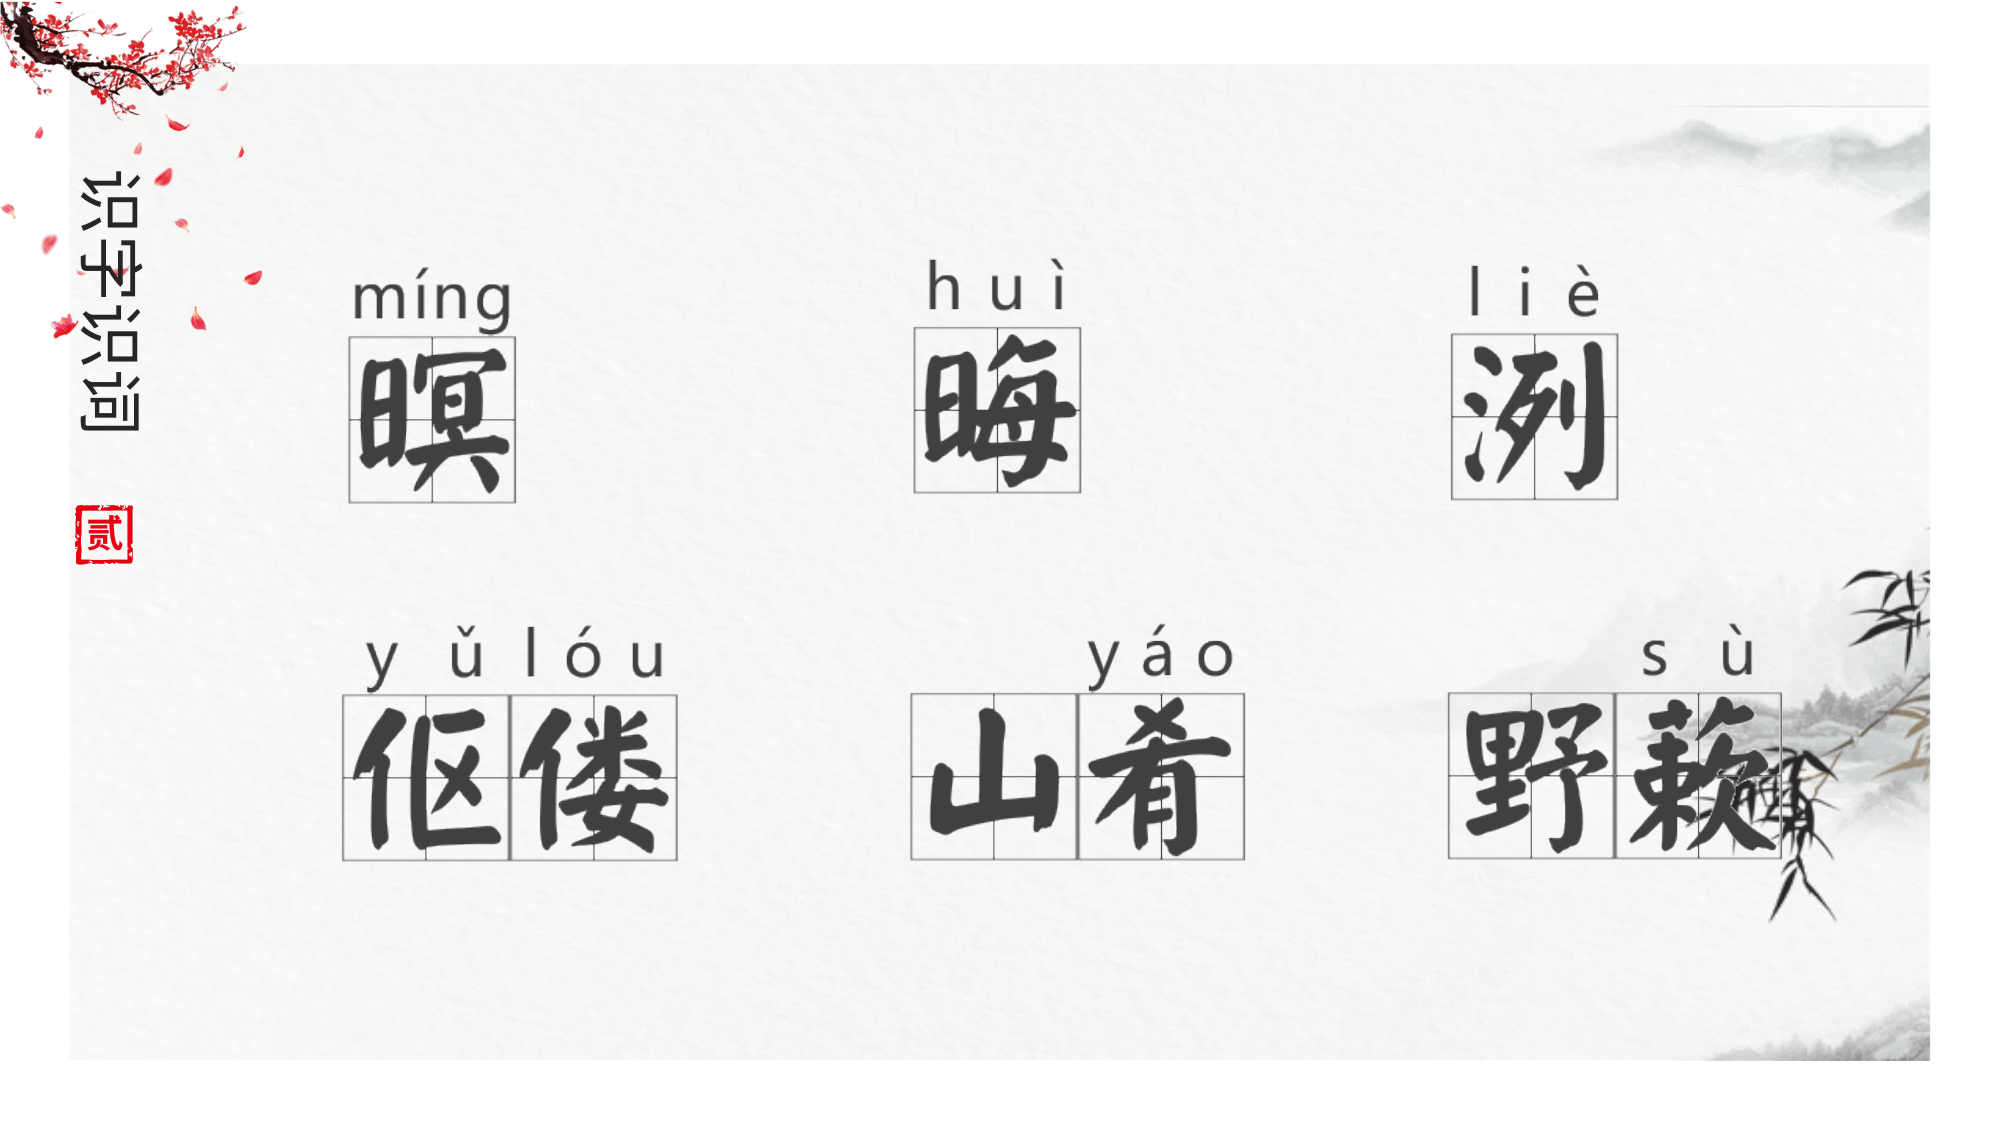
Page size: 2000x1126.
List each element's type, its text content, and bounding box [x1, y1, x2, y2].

picture [0, 0, 1931, 1061]
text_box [71, 502, 140, 565]
text_box 识字识词 [50, 349, 161, 453]
